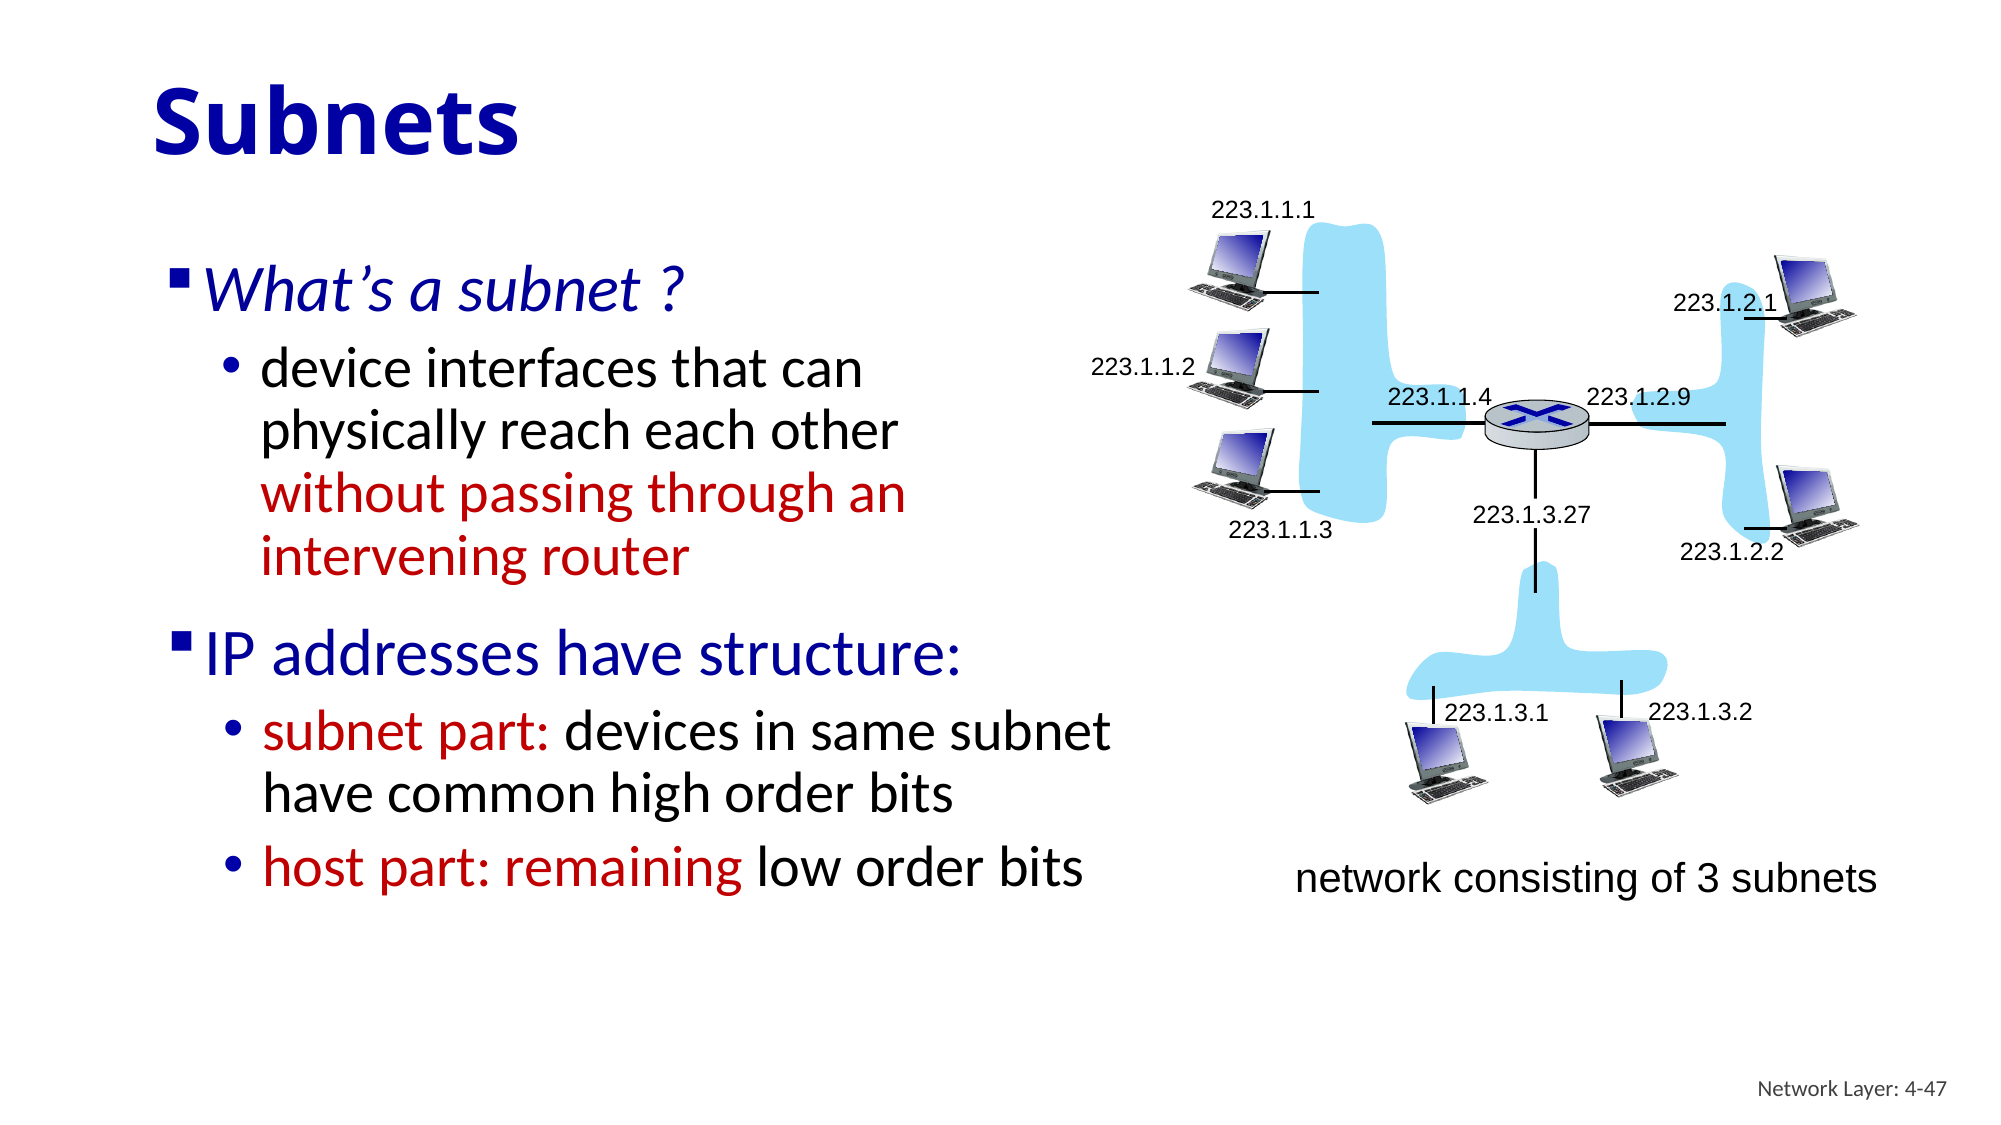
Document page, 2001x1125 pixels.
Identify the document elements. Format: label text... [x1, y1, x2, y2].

text_box What’s a subnet ? device interfaces that can physically reach each other without passing through an intervening router [149, 246, 1053, 611]
text_box 223.1.2.9 [1571, 373, 1707, 419]
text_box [1166, 324, 1272, 416]
text_box [1636, 325, 1771, 528]
slide_number Network Layer: 4-47 [1512, 1056, 1963, 1117]
text_box 223.1.3.1 [1435, 688, 1565, 734]
title Subnets [137, 51, 1863, 198]
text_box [1773, 461, 1880, 554]
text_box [1171, 424, 1277, 516]
text_box 223.1.2.2 [1665, 528, 1800, 573]
text_box [1298, 223, 1467, 523]
text_box 223.1.1.3 [1213, 506, 1349, 552]
text_box 223.1.1.4 [1372, 373, 1508, 418]
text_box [1457, 491, 1608, 537]
text_box network consisting of 3 subnets [1280, 843, 1893, 908]
text_box [1406, 561, 1668, 700]
text_box 223.1.2.1 [1658, 279, 1771, 325]
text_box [1771, 251, 1877, 344]
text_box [1075, 343, 1166, 389]
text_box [1593, 711, 1699, 804]
text_box 223.1.1.1 [1196, 185, 1332, 231]
text_box 223.1.3.2 [1633, 688, 1769, 733]
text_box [1167, 226, 1273, 318]
text_box IP addresses have structure: subnet part: devices in same subnet have common high order bits host part: remaining low order bits [151, 609, 1145, 1048]
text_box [1402, 718, 1509, 811]
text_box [1485, 399, 1589, 450]
